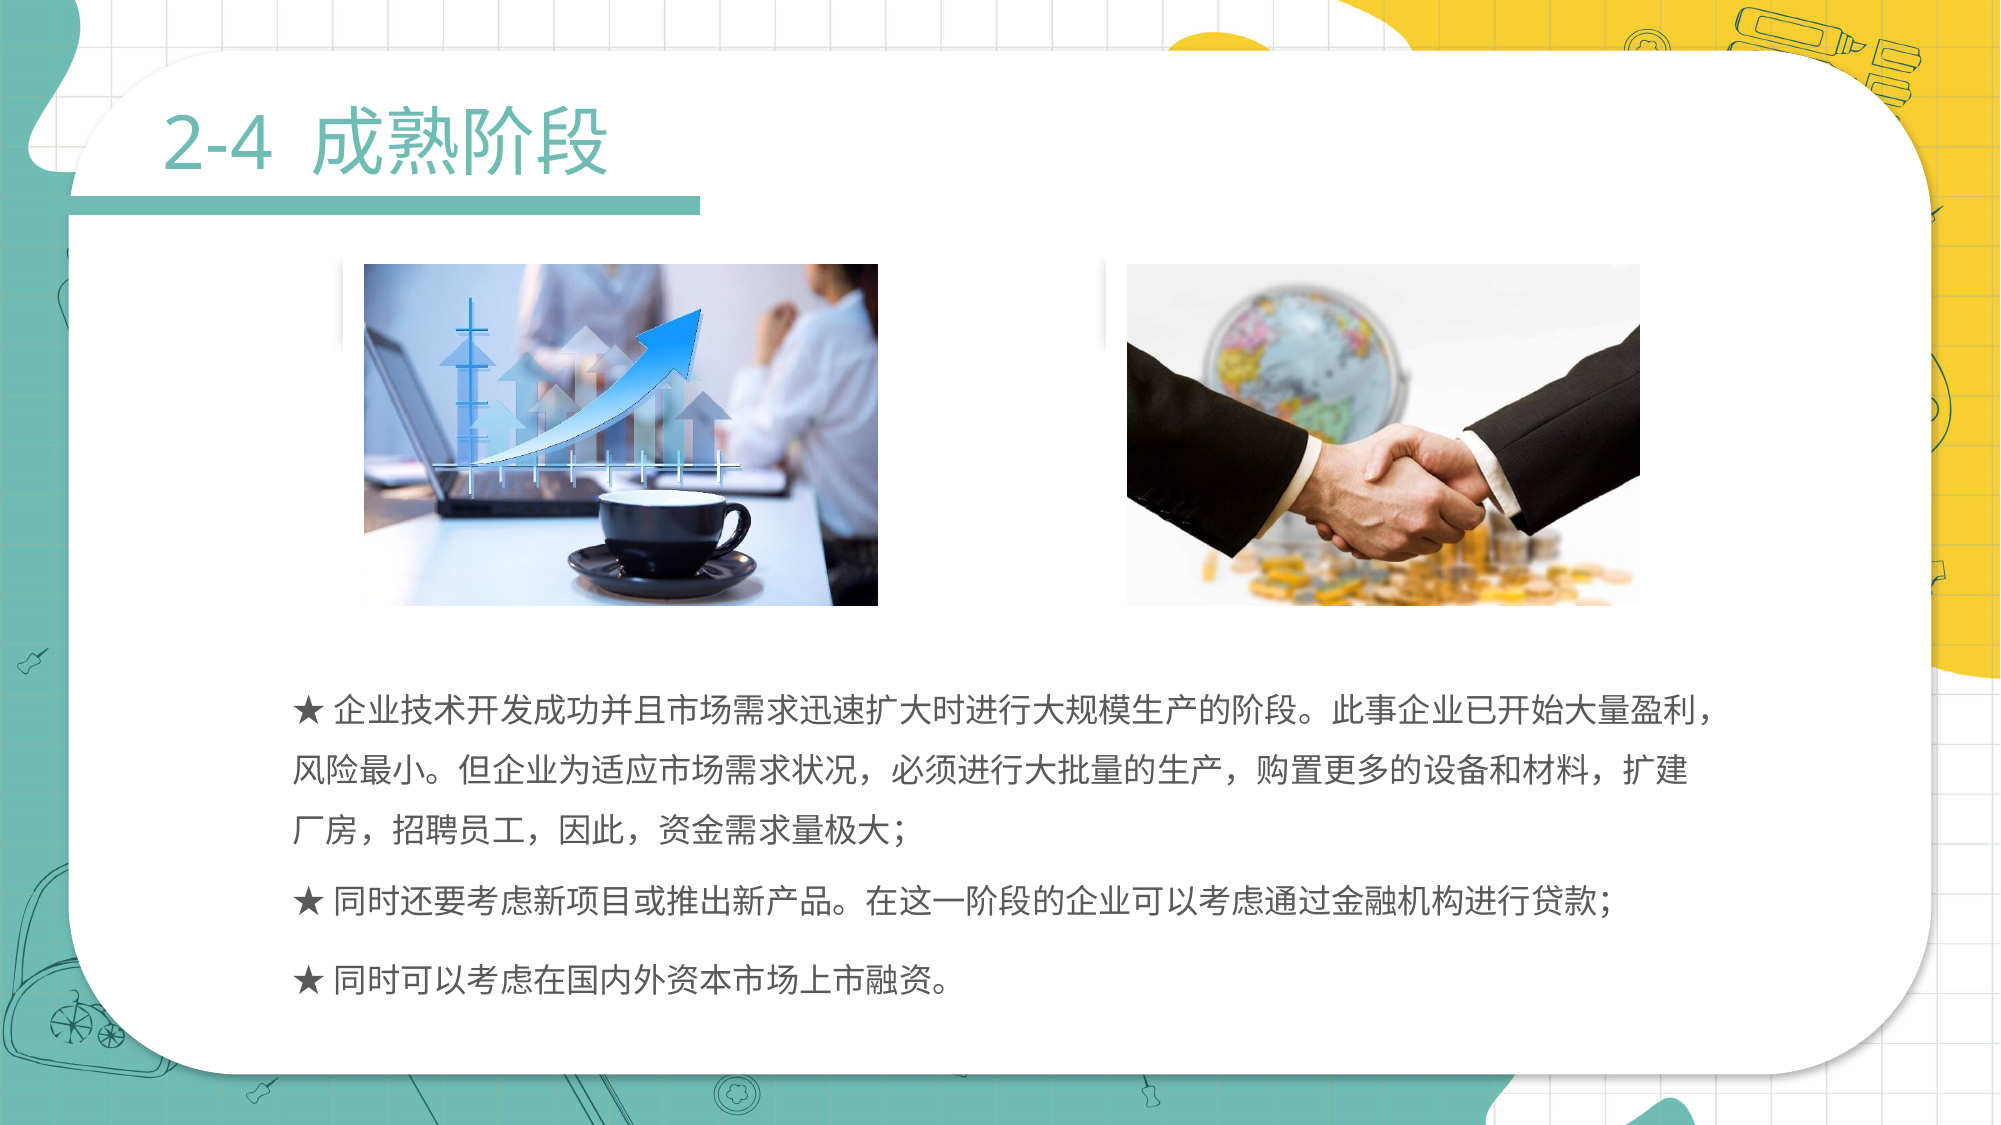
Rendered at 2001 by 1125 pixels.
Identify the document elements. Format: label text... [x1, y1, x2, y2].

text_box ★同时可以考虑在国内外资本市场上市融资。 [277, 931, 1278, 1007]
text_box [62, 196, 700, 215]
text_box ★同时还要考虑新项目或推出新产品。在这一阶段的企业可以考虑通过金融机构进行贷款； [277, 852, 1773, 928]
text_box [67, 49, 1933, 1076]
picture [0, 0, 2001, 1125]
text_box ★企业技术开发成功并且市场需求迅速扩大时进行大规模生产的阶段。此事企业已开始大量盈利，风险最小。但企业为适应市场需求状况，必须进行大批量的生产，购置更多的设备和材料，扩建厂房，招聘员工，因此，资金需求量极大； [277, 661, 1735, 852]
text_box 2-4 成熟阶段 [148, 87, 792, 192]
